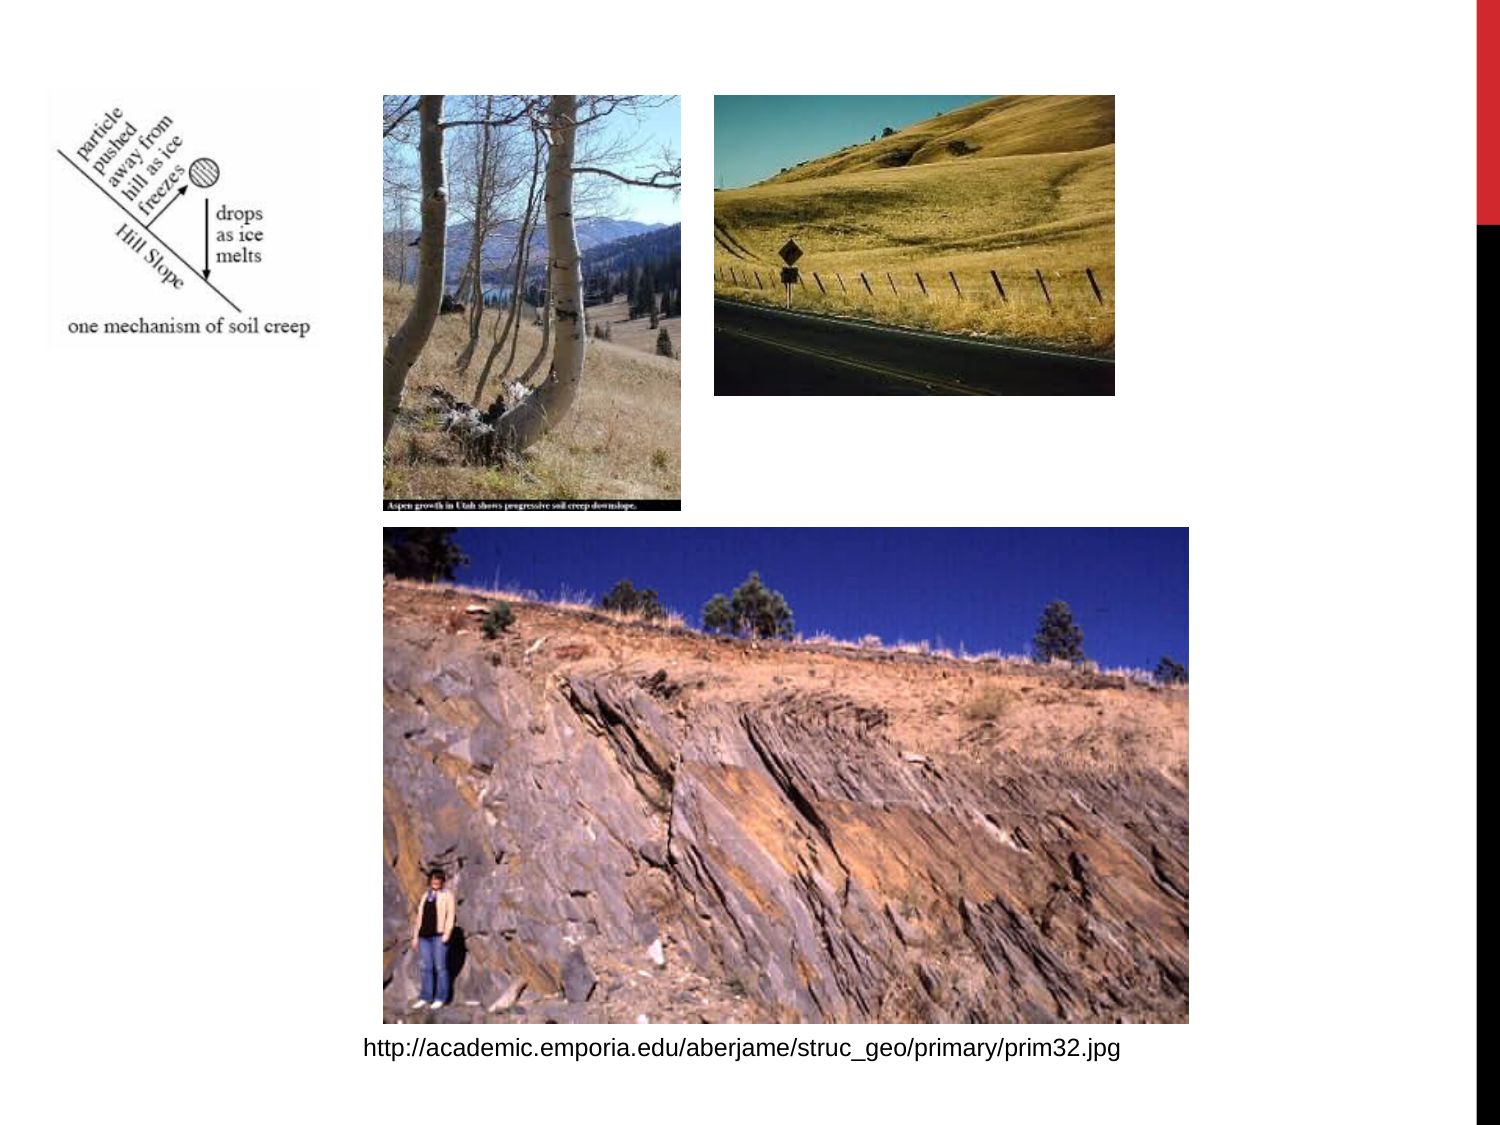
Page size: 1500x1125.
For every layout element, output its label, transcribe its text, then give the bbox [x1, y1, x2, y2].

picture [714, 94, 1116, 396]
picture [40, 89, 321, 351]
picture [383, 94, 682, 512]
picture [383, 526, 1189, 1025]
text_box http://academic.emporia.edu/aberjame/struc_geo/primary/prim32.jpg [348, 1023, 1282, 1069]
